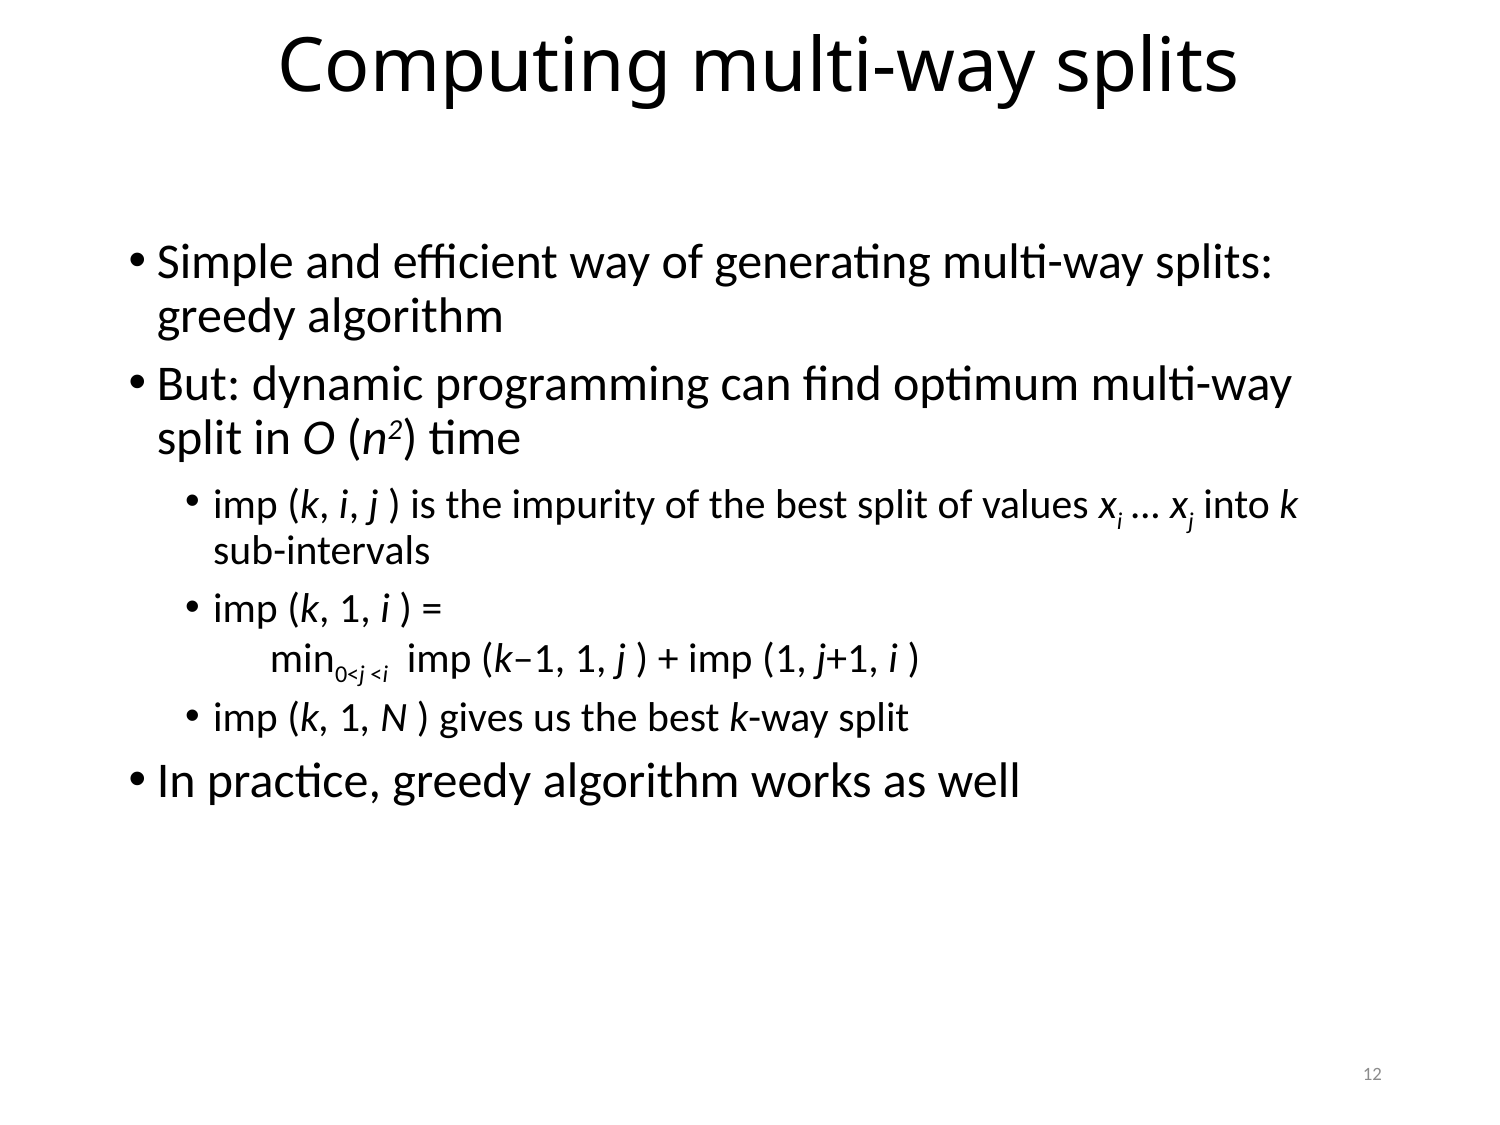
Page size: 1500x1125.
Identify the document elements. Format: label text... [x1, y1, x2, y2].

title Computing multi-way splits [262, 0, 1500, 148]
list Simple and efficient way of generating multi-way splits: greedy algorithm But: dynamic programming can find optimum multi-way split in O (n2) time imp (k, i, j ) is the impurity of the best split of values xi … xj into k sub-intervals imp (k, 1, i ) = min0<j <i imp (k–1, 1, j ) + imp (1, j+1, i ) imp (k, 1, N ) gives us the best k-way split In practice, greedy algorithm works as well [113, 227, 1352, 880]
slide_number 12 [1059, 1042, 1397, 1103]
